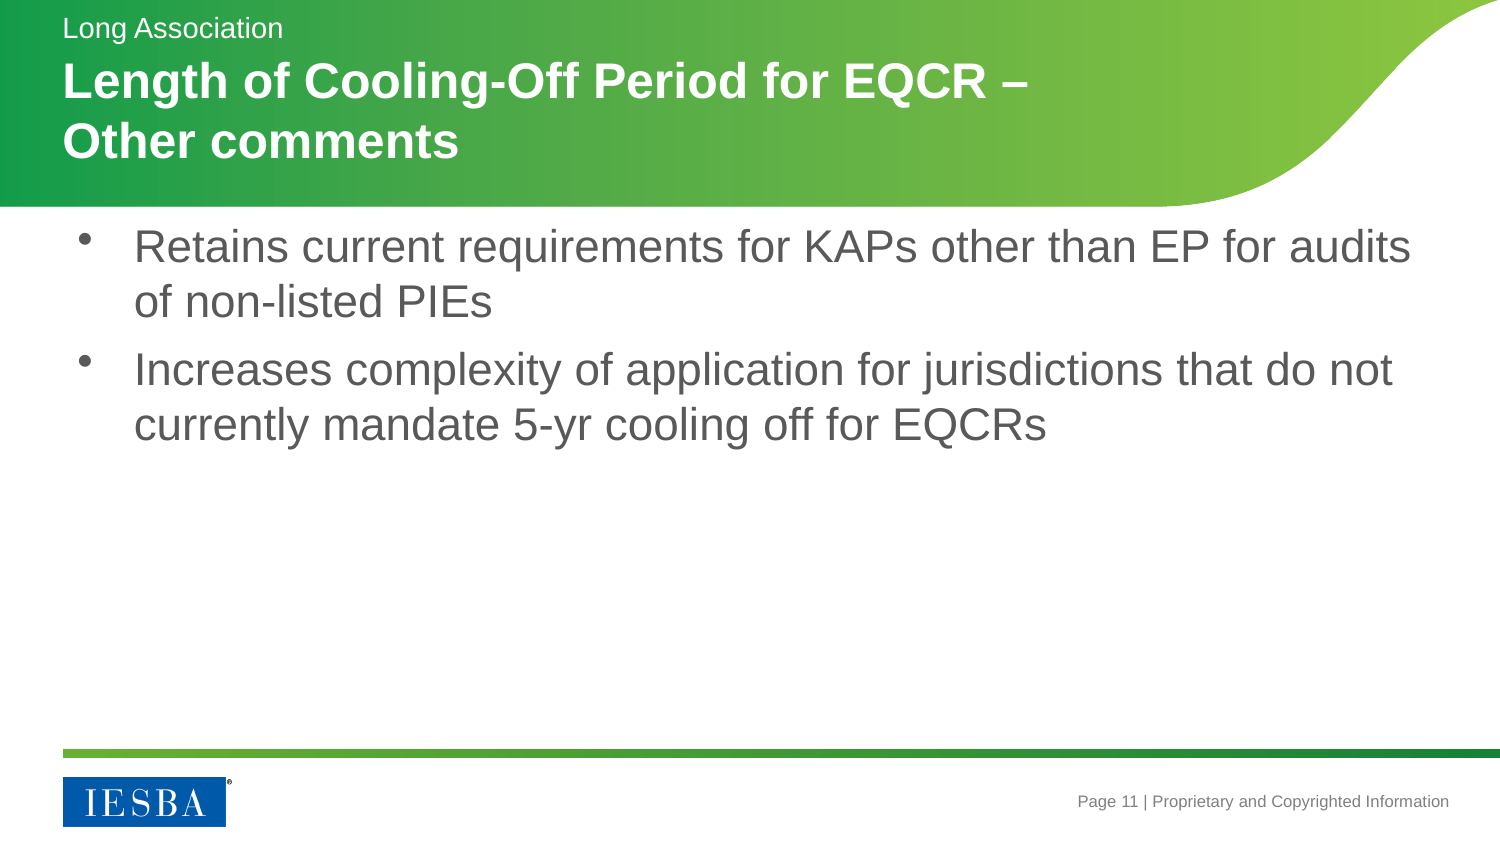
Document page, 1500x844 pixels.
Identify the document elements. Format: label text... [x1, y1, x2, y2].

subtitle Long Association [62, 9, 500, 38]
title Length of Cooling-Off Period for EQCR – Other comments [62, 75, 1300, 142]
picture [0, 0, 1500, 207]
list Retains current requirements for KAPs other than EP for audits of non-listed PIEs Increases complexity of application for jurisdictions that do not currently mandate 5-yr cooling off for EQCRs [62, 209, 1451, 722]
picture [63, 777, 232, 827]
